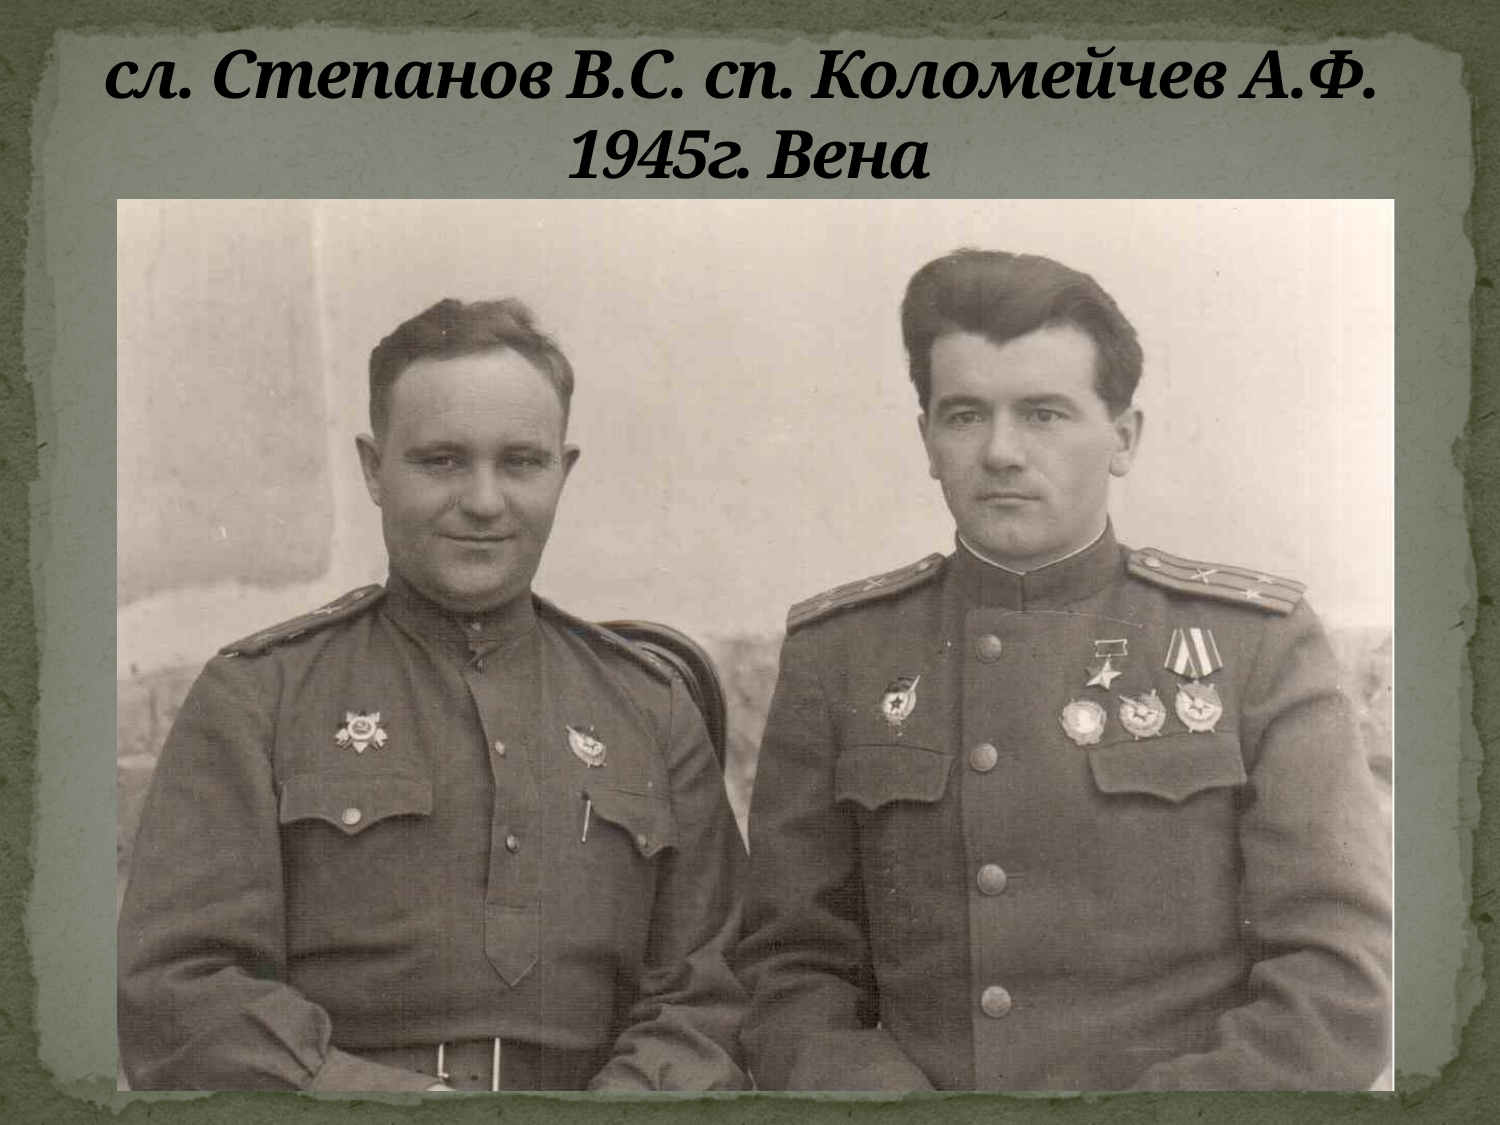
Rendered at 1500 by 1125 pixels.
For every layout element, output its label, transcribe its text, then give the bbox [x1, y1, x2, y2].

title сл. Степанов В.С. сп. Коломейчев А.Ф. 1945г. Вена [0, 0, 1500, 200]
picture [117, 199, 1395, 1091]
